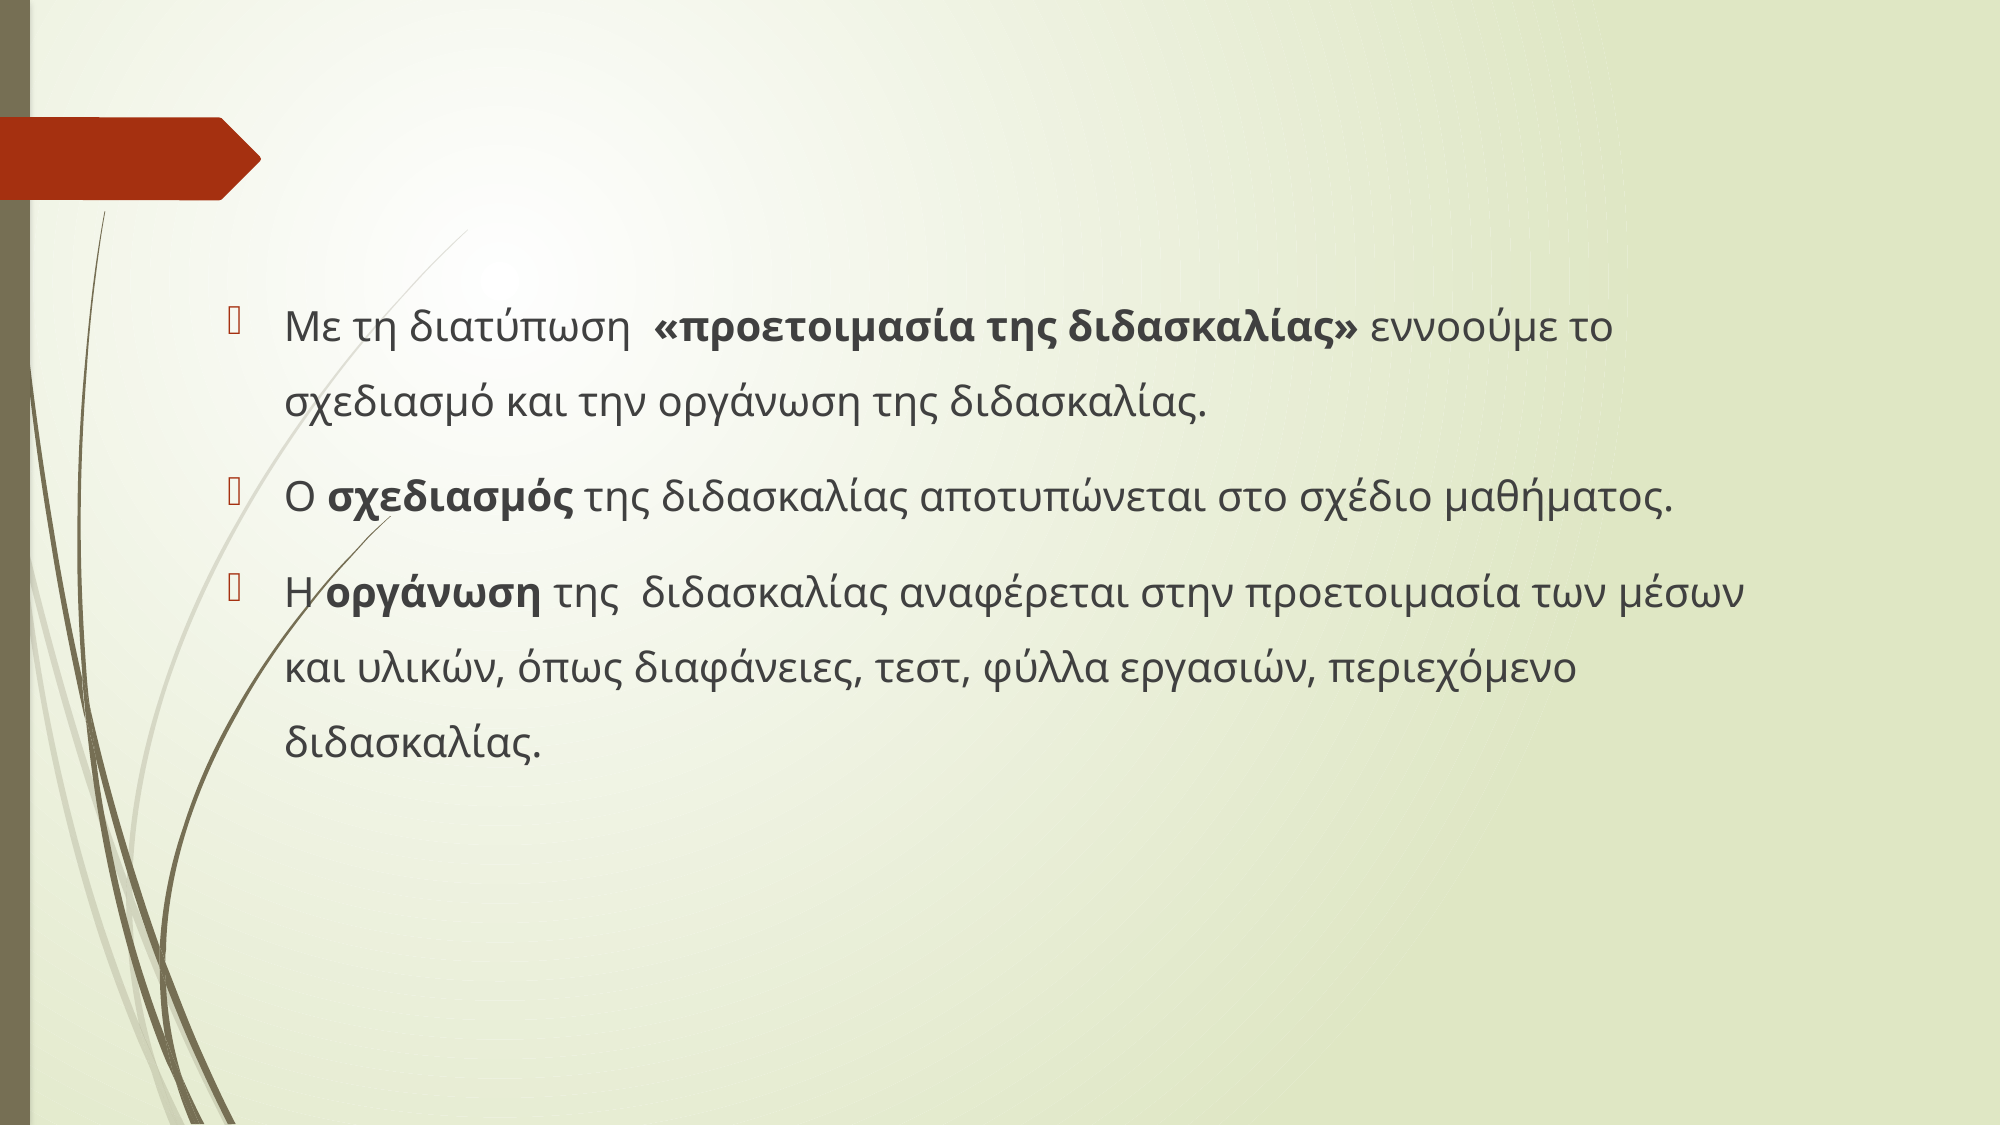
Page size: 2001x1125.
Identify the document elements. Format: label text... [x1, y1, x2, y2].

list Με τη διατύπωση «προετοιμασία της διδασκαλίας» εννοούμε το σχεδιασμό και την οργάνωση της διδασκαλίας. Ο σχεδιασμός της διδασκαλίας αποτυπώνεται στο σχέδιο μαθήματος. Η οργάνωση της διδασκαλίας αναφέρεται στην προετοιμασία των μέσων και υλικών, όπως διαφάνειες, τεστ, φύλλα εργασιών, περιεχόμενο διδασκαλίας. [212, 266, 1788, 806]
